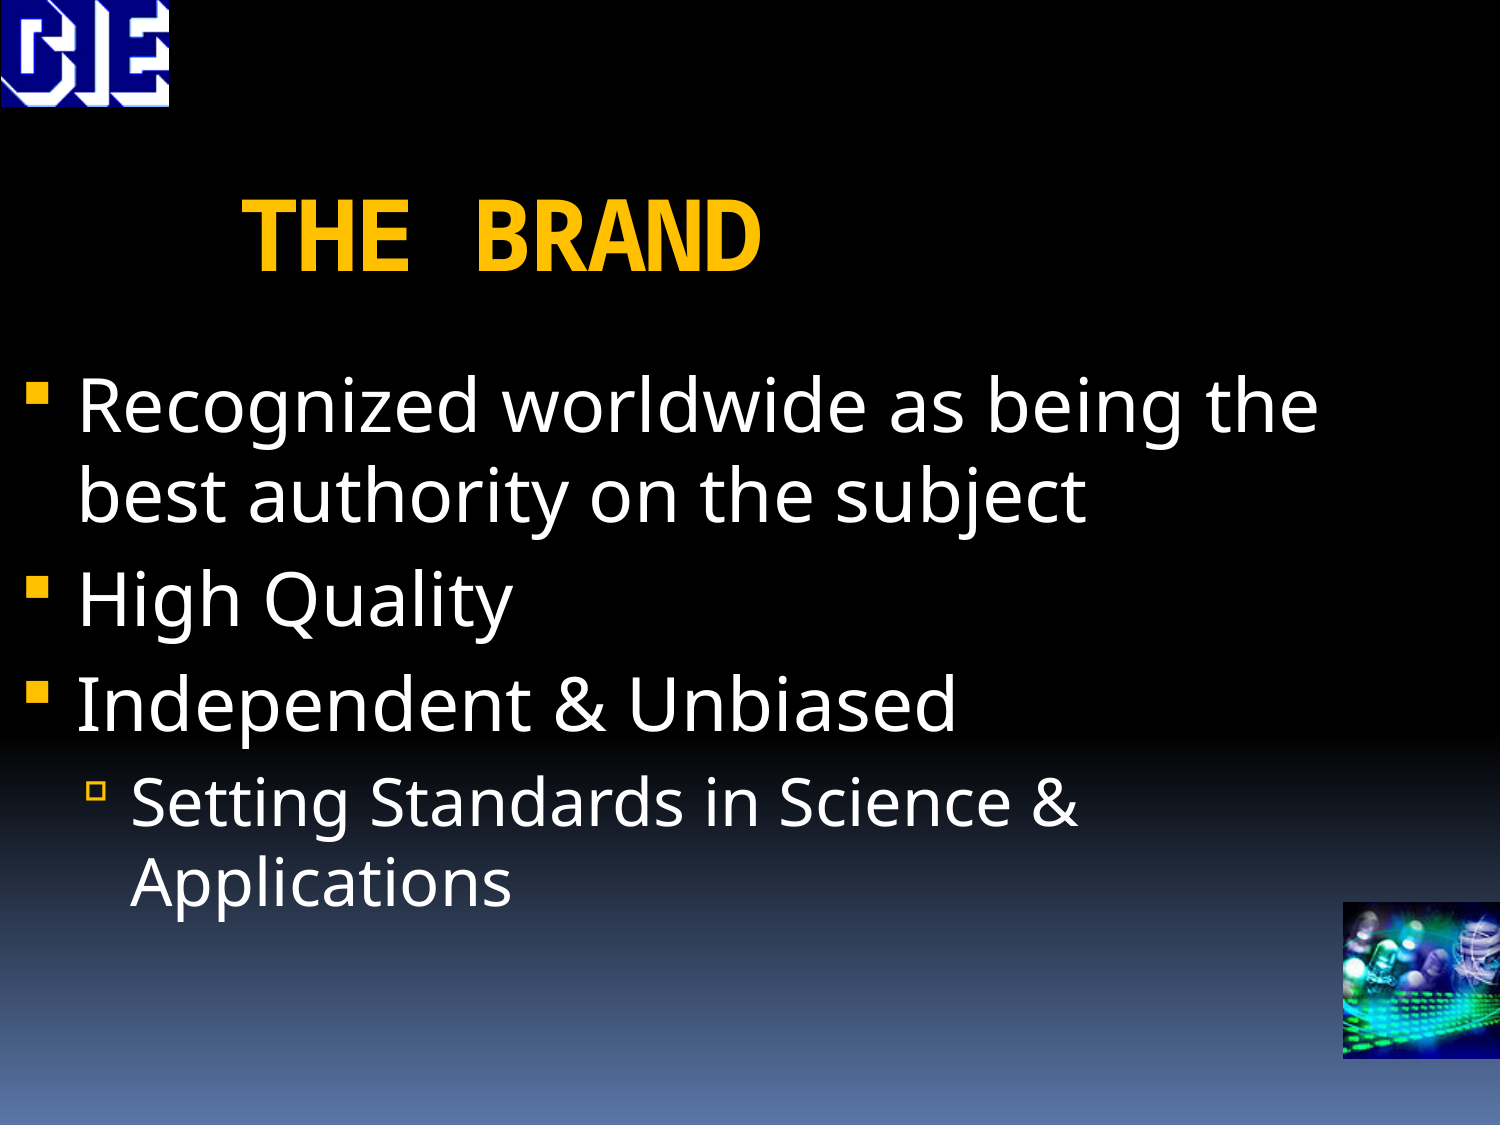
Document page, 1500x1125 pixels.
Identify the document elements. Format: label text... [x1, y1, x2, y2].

list Recognized worldwide as being the best authority on the subject High Quality Independent & Unbiased Setting Standards in Science & Applications [0, 349, 1441, 1118]
title THE BRAND [0, 164, 1139, 315]
picture [1343, 901, 1500, 1059]
